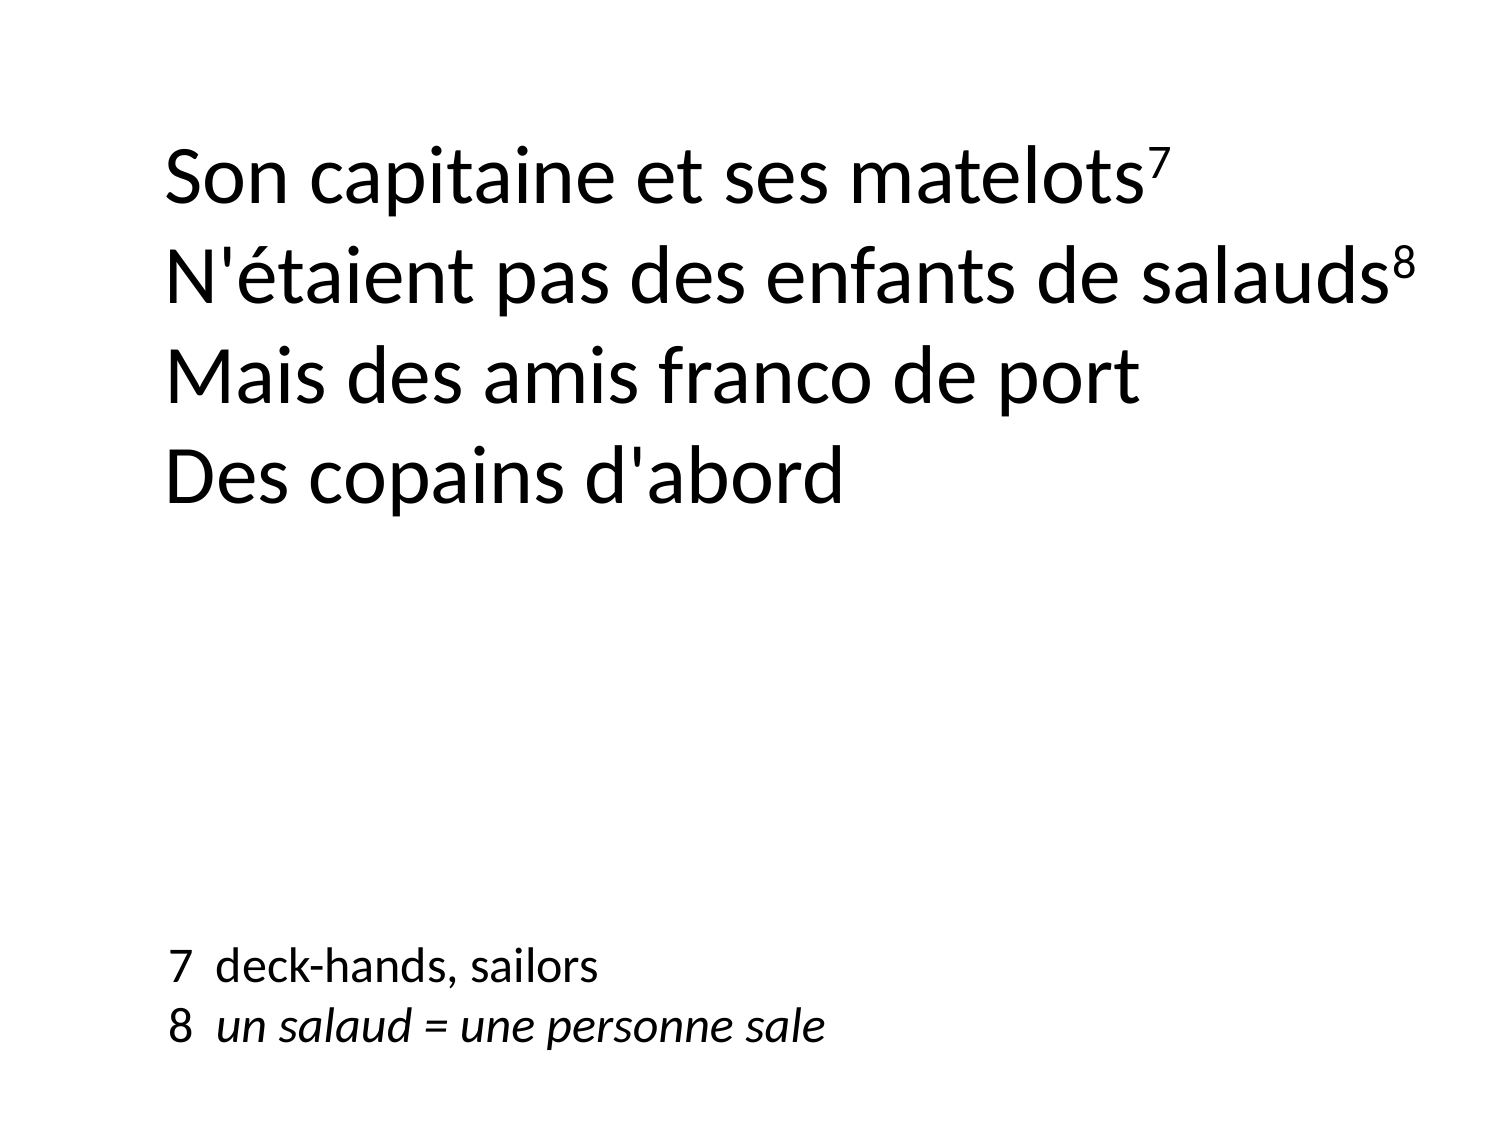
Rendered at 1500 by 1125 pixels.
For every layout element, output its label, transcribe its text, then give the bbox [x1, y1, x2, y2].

text_box 7 deck-hands, sailors 8 un salaud = une personne sale [153, 924, 842, 1060]
text_box Son capitaine et ses matelots7 N'étaient pas des enfants de salauds8 Mais des amis franco de port Des copains d'abord [150, 112, 1500, 628]
